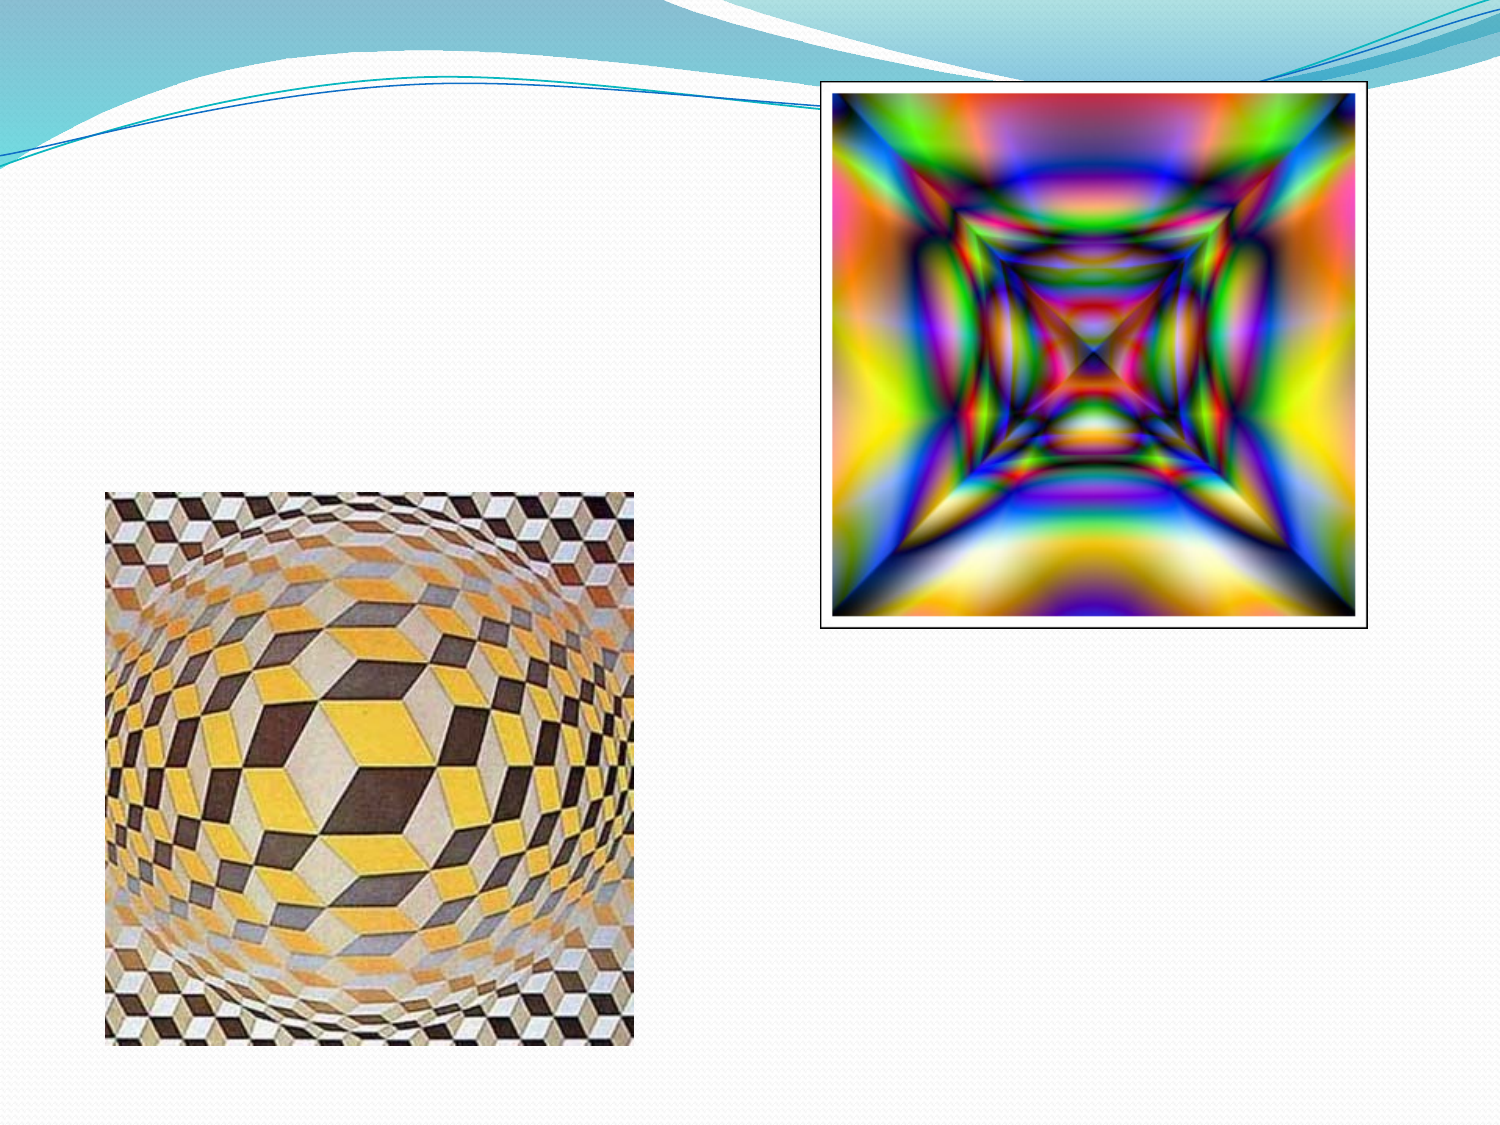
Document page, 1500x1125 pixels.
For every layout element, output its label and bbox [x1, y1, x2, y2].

picture [105, 491, 634, 1046]
picture [820, 81, 1368, 630]
